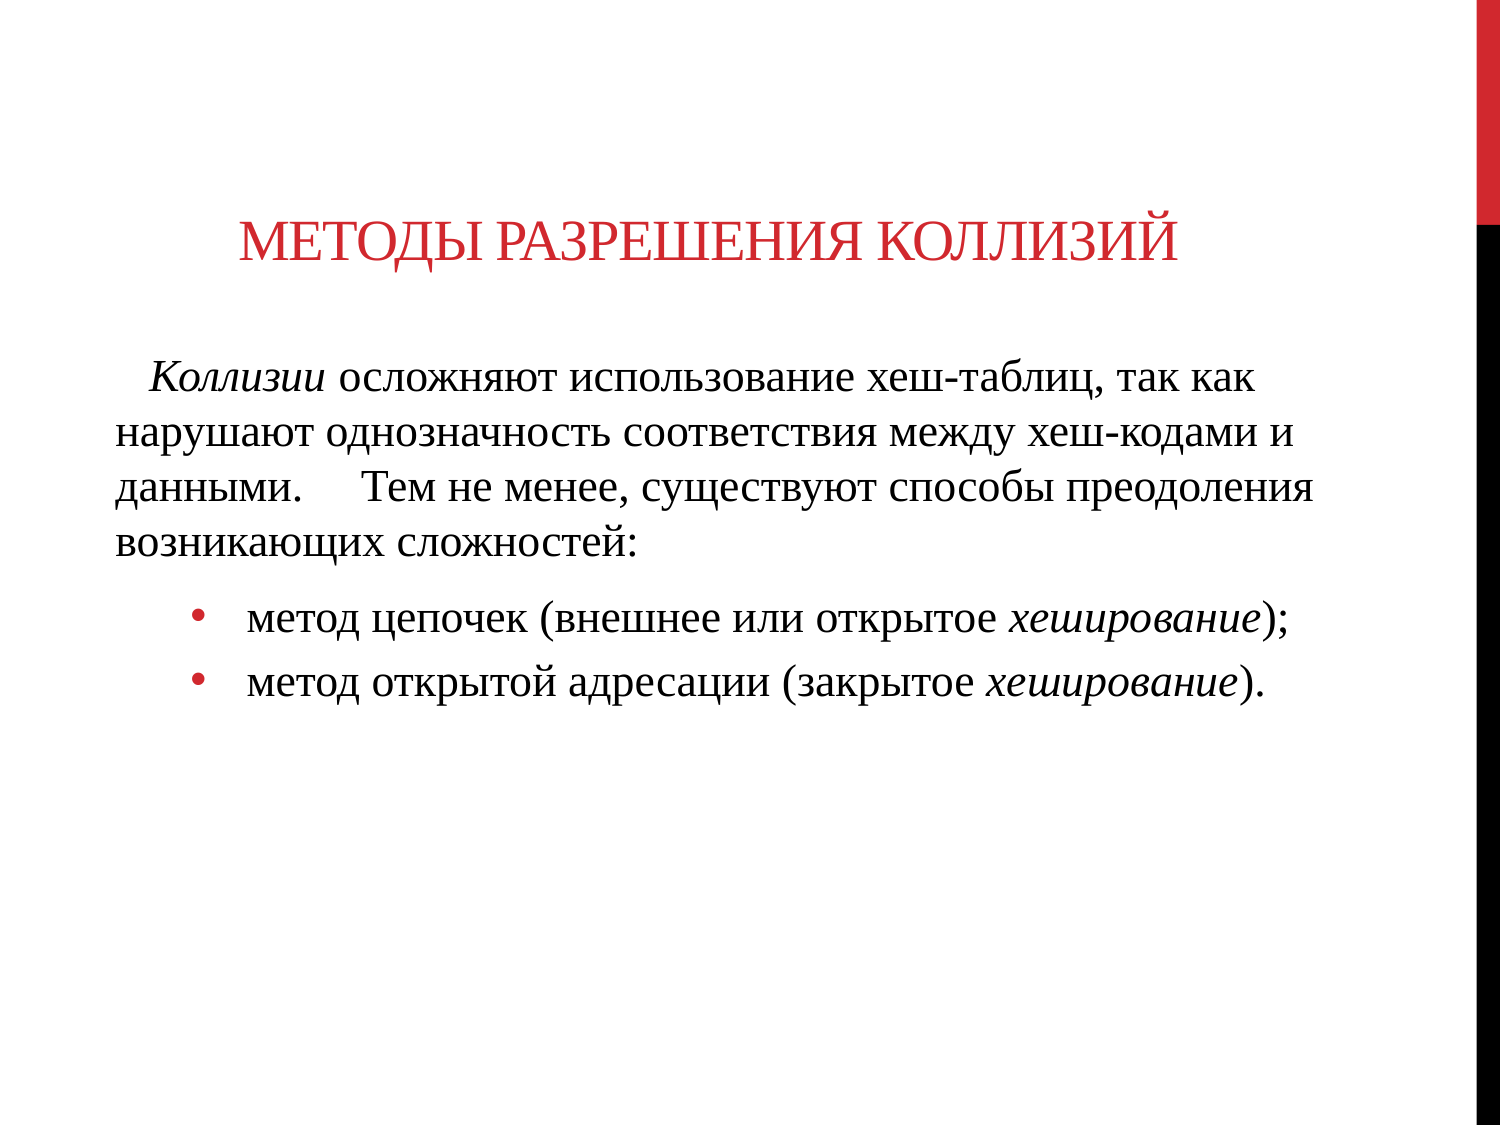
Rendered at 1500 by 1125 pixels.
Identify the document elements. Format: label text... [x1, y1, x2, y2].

title Методы разрешения коллизий [159, 54, 1258, 280]
list Коллизии осложняют использование хеш-таблиц, так как нарушают однозначность соответствия между хеш-кодами и данными. Тем не менее, существуют способы преодоления возникающих сложностей: метод цепочек (внешнее или открытое хеширование); метод открытой адресации (закрытое хеширование). [100, 338, 1351, 1056]
